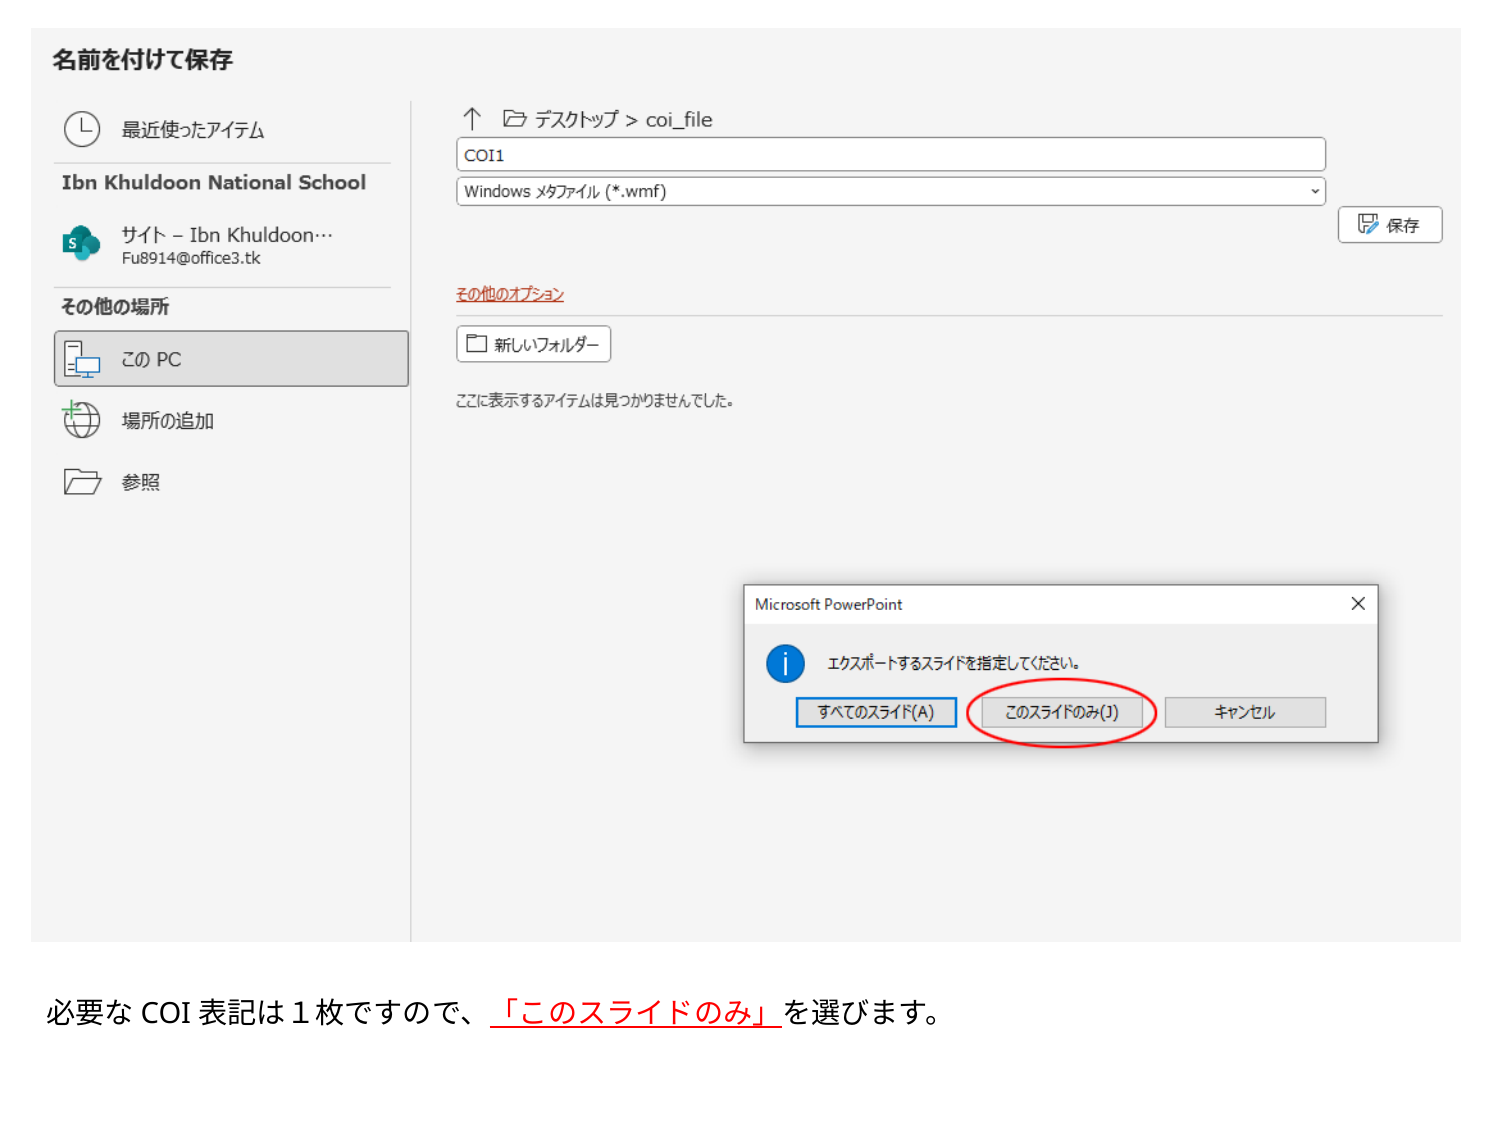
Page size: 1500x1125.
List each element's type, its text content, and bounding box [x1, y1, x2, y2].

picture [30, 28, 1461, 943]
text_box 必要なCOI表記は１枚ですので、「このスライドのみ」を選びます。 [31, 987, 1478, 1038]
